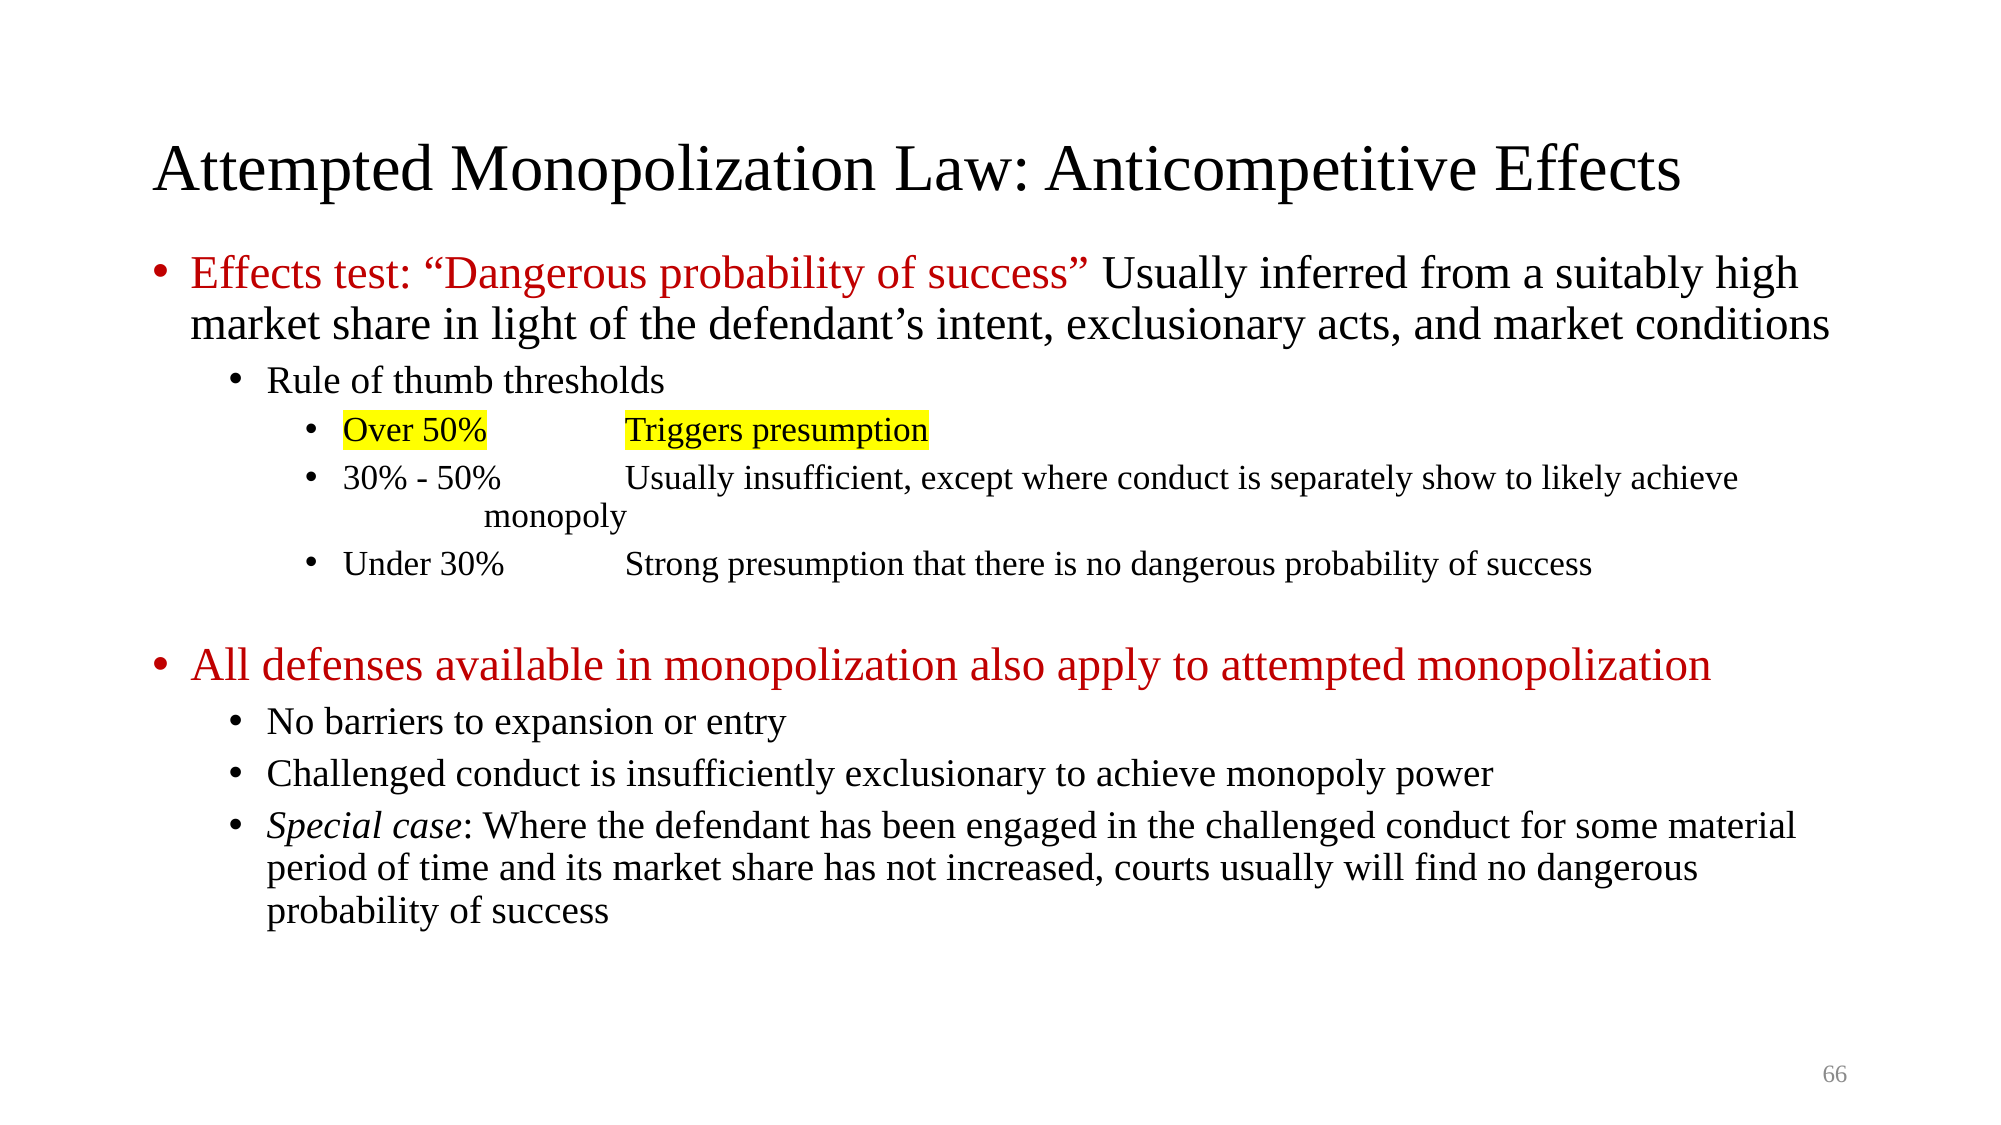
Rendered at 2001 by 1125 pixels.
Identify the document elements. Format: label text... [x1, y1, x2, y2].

slide_number 66 [1412, 1042, 1863, 1103]
title Attempted Monopolization Law: Anticompetitive Effects [137, 59, 1863, 240]
list Effects test: “Dangerous probability of success” Usually inferred from a suitably high market share in light of the defendant’s intent, exclusionary acts, and market conditions Rule of thumb thresholds Over 50% Triggers presumption 30% - 50% Usually insufficient, except where conduct is separately show to likely achieve monopoly Under 30% Strong presumption that there is no dangerous probability of success All defenses available in monopolization also apply to attempted monopolization No barriers to expansion or entry Challenged conduct is insufficiently exclusionary to achieve monopoly power Special case: Where the defendant has been engaged in the challenged conduct for some material period of time and its market share has not increased, courts usually will find no dangerous probability of success [137, 240, 1863, 955]
